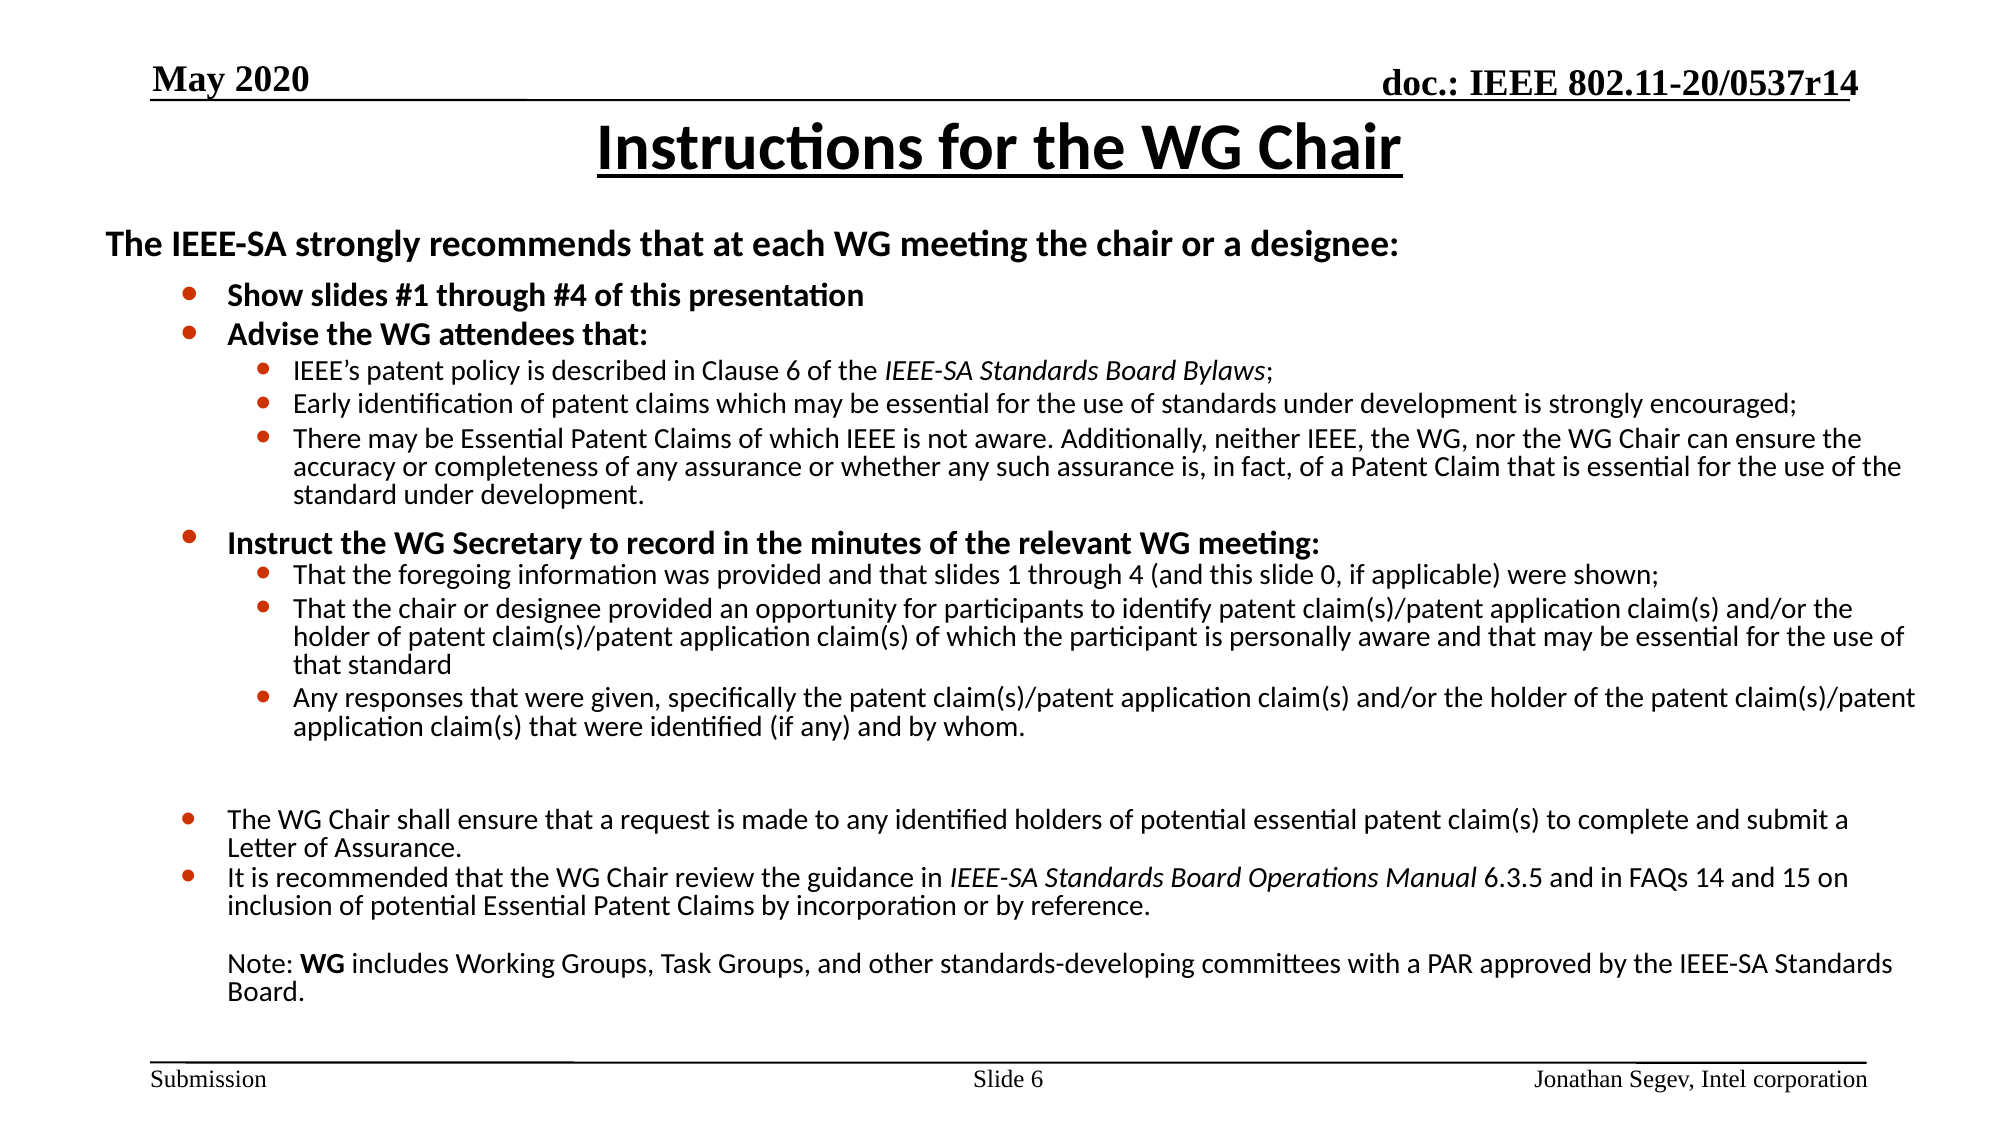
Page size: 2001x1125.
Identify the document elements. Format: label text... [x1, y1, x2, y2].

title Instructions for the WG Chair [149, 112, 1850, 173]
list The IEEE-SA strongly recommends that at each WG meeting the chair or a designee: Show slides #1 through #4 of this presentation Advise the WG attendees that: IEEE’s patent policy is described in Clause 6 of the IEEE-SA Standards Board Bylaws; Early identification of patent claims which may be essential for the use of standards under development is strongly encouraged; There may be Essential Patent Claims of which IEEE is not aware. Additionally, neither IEEE, the WG, nor the WG Chair can ensure the accuracy or completeness of any assurance or whether any such assurance is, in fact, of a Patent Claim that is essential for the use of the standard under development. Instruct the WG Secretary to record in the minutes of the relevant WG meeting: That the foregoing information was provided and that slides 1 through 4 (and this slide 0, if applicable) were shown; That the chair or designee provided an opportunity for participants to identify patent claim(s)/patent application claim(s) and/or the holder of patent claim(s)/patent application claim(s) of which the participant is personally aware and that may be essential for the use of that standard Any responses that were given, specifically the patent claim(s)/patent application claim(s) and/or the holder of the patent claim(s)/patent application claim(s) that were identified (if any) and by whom. The WG Chair shall ensure that a request is made to any identified holders of potential essential patent claim(s) to complete and submit a Letter of Assurance. It is recommended that the WG Chair review the guidance in IEEE-SA Standards Board Operations Manual 6.3.5 and in FAQs 14 and 15 on inclusion of potential Essential Patent Claims by incorporation or by reference. Note: WG includes Working Groups, Task Groups, and other standards-developing committees with a PAR approved by the IEEE-SA Standards Board. [90, 219, 1934, 1000]
footer Jonathan Segev, Intel corporation [1171, 1061, 1869, 1093]
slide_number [152, 54, 563, 100]
slide_number Slide 6 [950, 1061, 1067, 1123]
